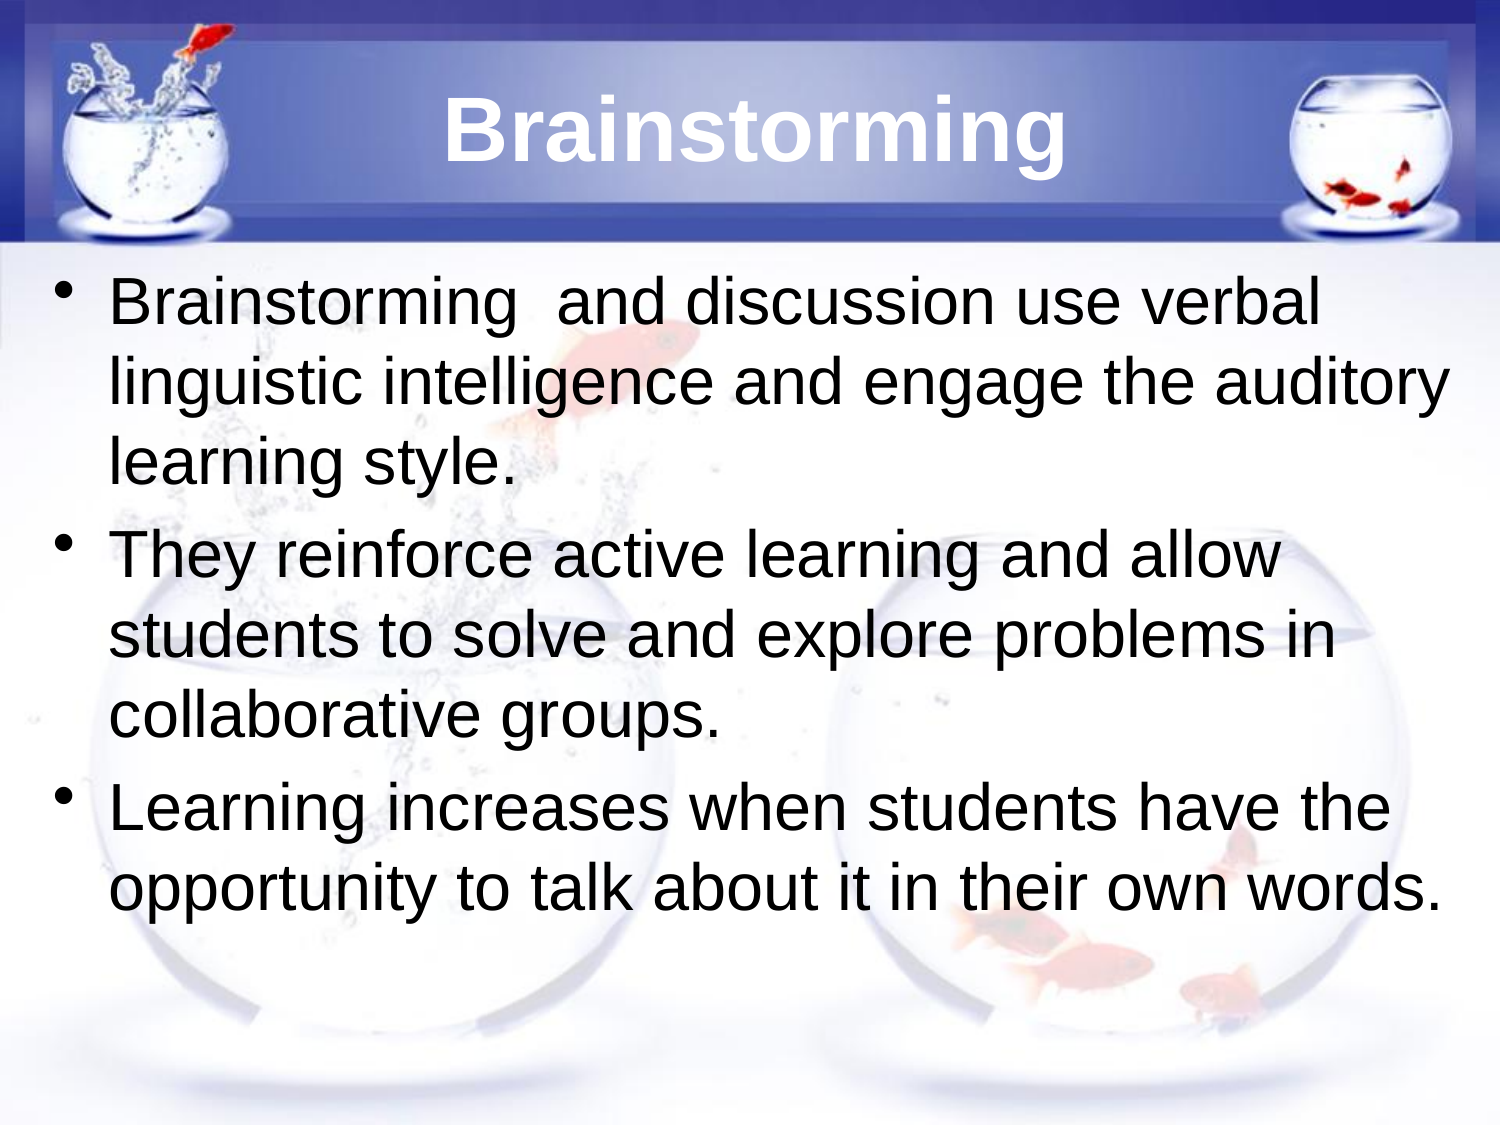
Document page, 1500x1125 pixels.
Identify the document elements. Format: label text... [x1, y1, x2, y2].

list Brainstorming and discussion use verbal linguistic intelligence and engage the auditory learning style. They reinforce active learning and allow students to solve and explore problems in collaborative groups. Learning increases when students have the opportunity to talk about it in their own words. [37, 249, 1476, 1113]
title Brainstorming [187, 49, 1326, 201]
picture [0, 0, 1500, 1125]
